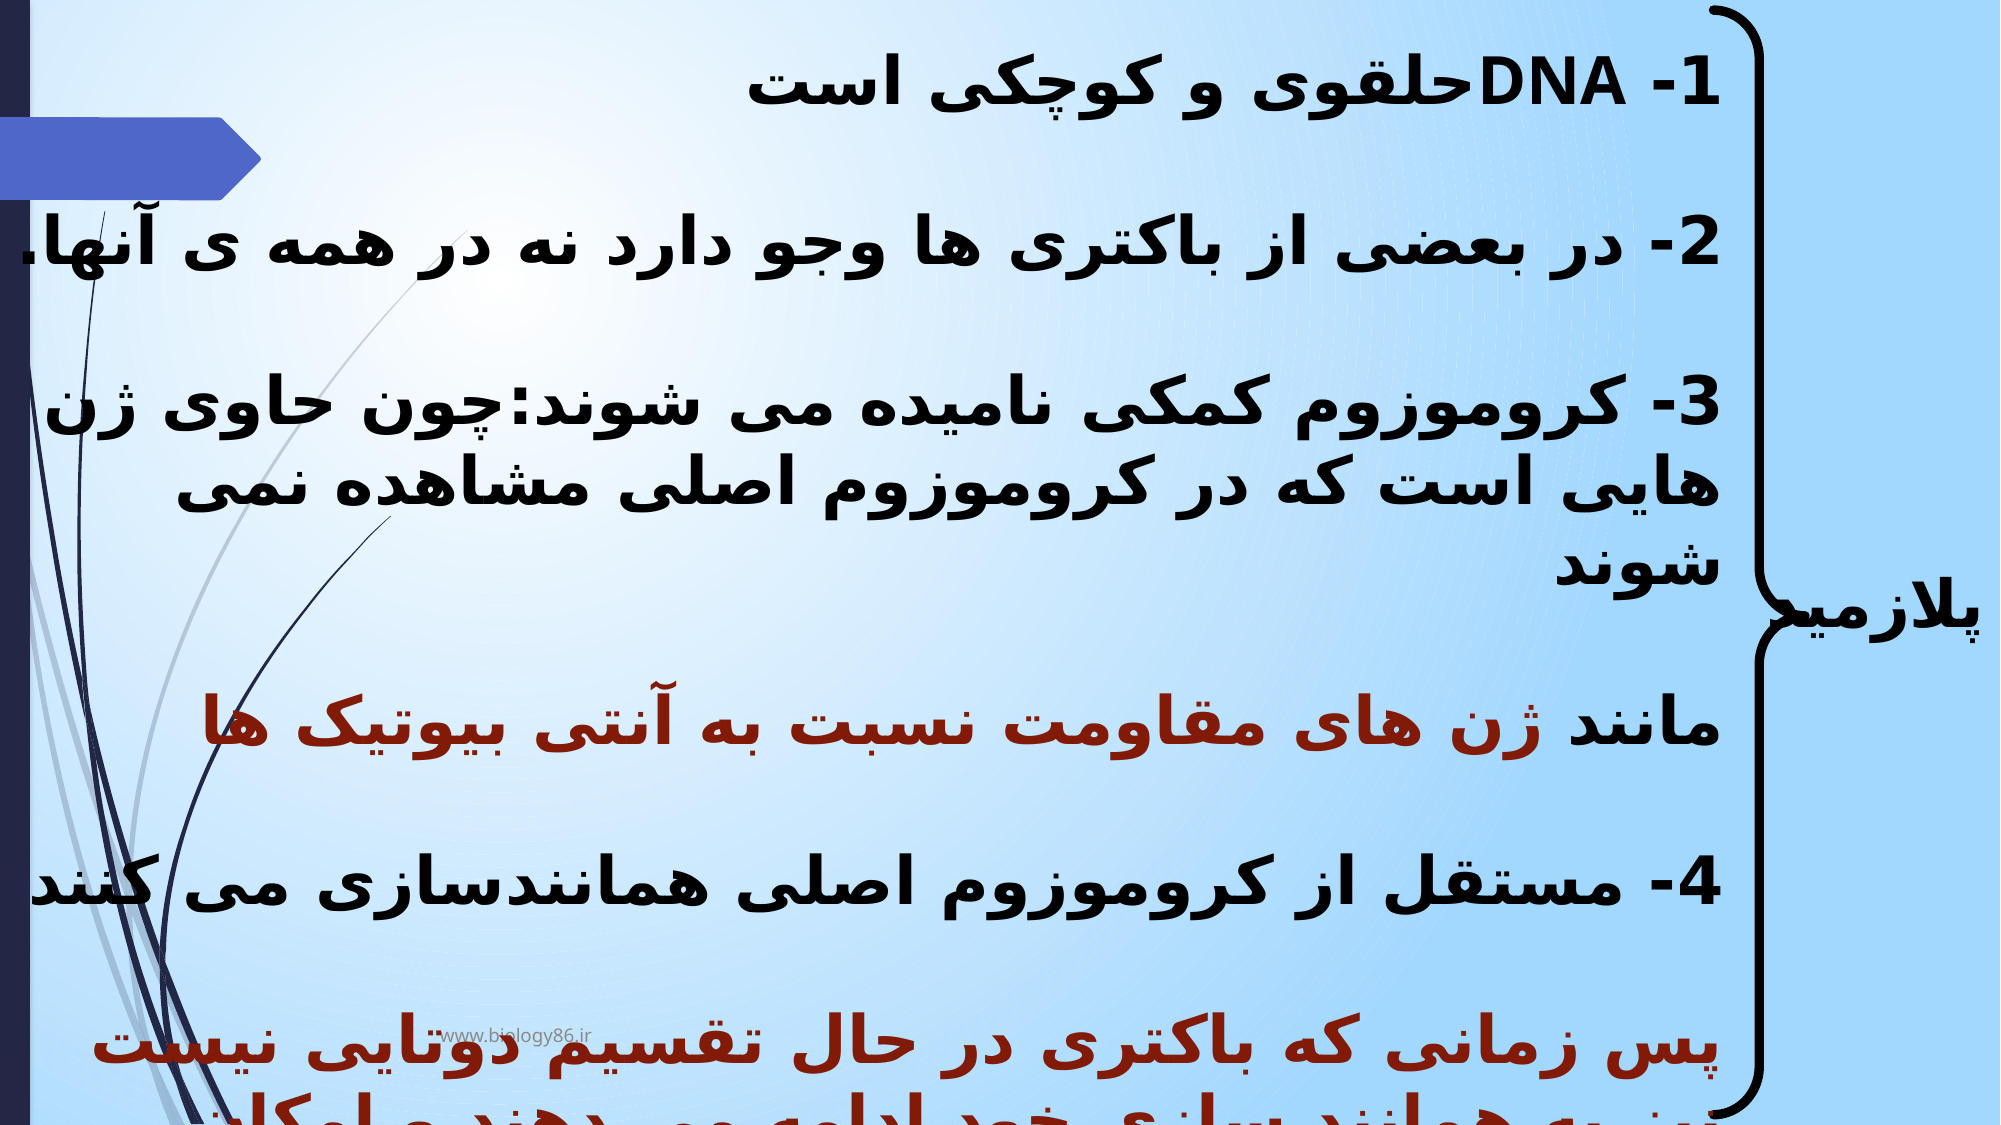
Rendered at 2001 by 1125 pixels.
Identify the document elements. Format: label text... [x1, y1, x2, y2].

text_box 1- DNAحلقوی و کوچکی است 2- در بعضی از باکتری ها وجو دارد نه در همه ی آنها. 3- کروموزوم کمکی نامیده می شوند:چون حاوی ژن هایی است که در کروموزوم اصلی مشاهده نمی شوند مانند ژن های مقاومت نسبت به آنتی بیوتیک ها 4- مستقل از کروموزوم اصلی همانندسازی می کنند پس زمانی که باکتری در حال تقسیم دوتایی نیست نیز به همانند سازی خود ادامه می دهند و امکان همانند سازی دائمی ژن را فراهم می کنند. [0, 30, 1739, 1125]
footer www.biology86.ir [424, 1006, 1675, 1067]
text_box [1712, 9, 1806, 1108]
title پلازمید [0, 0, 2000, 1125]
